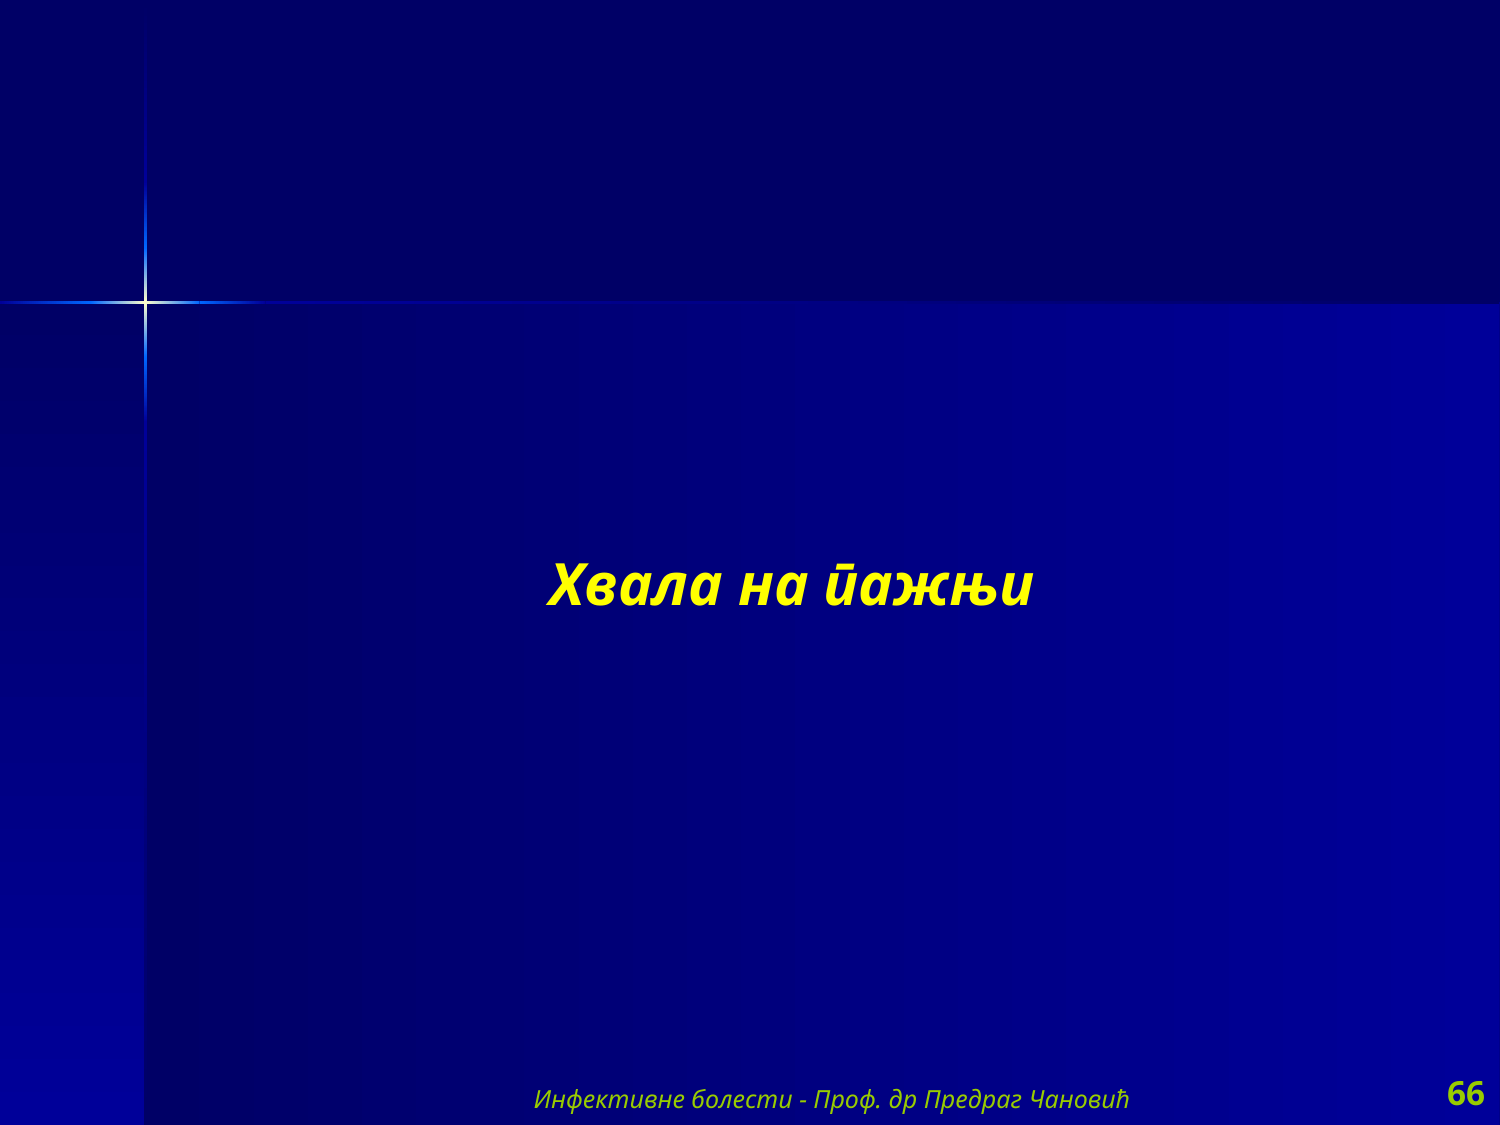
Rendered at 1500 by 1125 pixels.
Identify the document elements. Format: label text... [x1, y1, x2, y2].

text_box Хвала на пажњи [534, 539, 1051, 625]
footer Инфективне болести - Проф. др Предраг Чановић [430, 1049, 1235, 1125]
slide_number 66 [1345, 1049, 1500, 1125]
